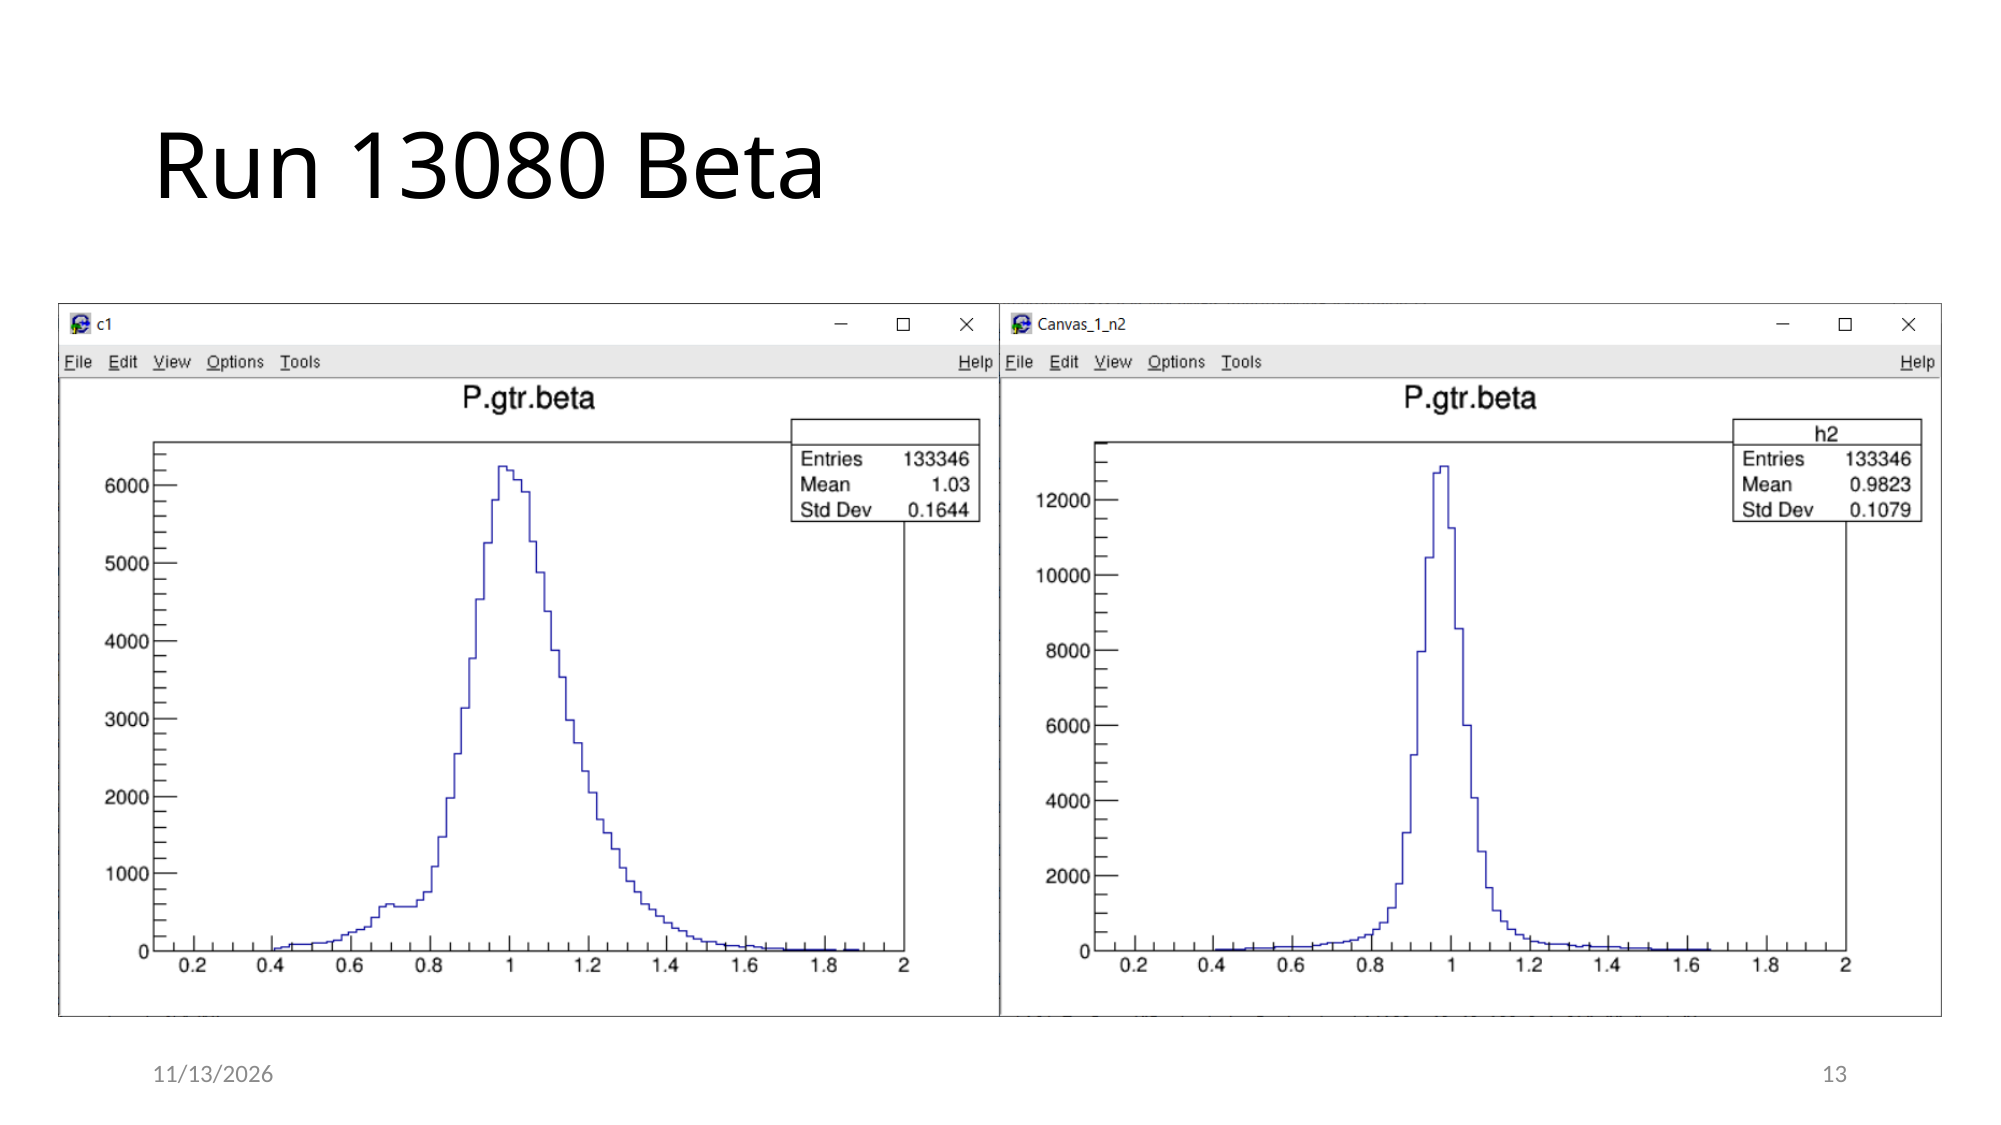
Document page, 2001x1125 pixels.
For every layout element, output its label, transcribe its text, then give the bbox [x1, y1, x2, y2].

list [58, 303, 999, 1017]
title Run 13080 Beta [137, 59, 1863, 278]
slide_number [137, 1042, 588, 1103]
slide_number 13 [1412, 1042, 1863, 1103]
picture [999, 303, 1942, 1017]
